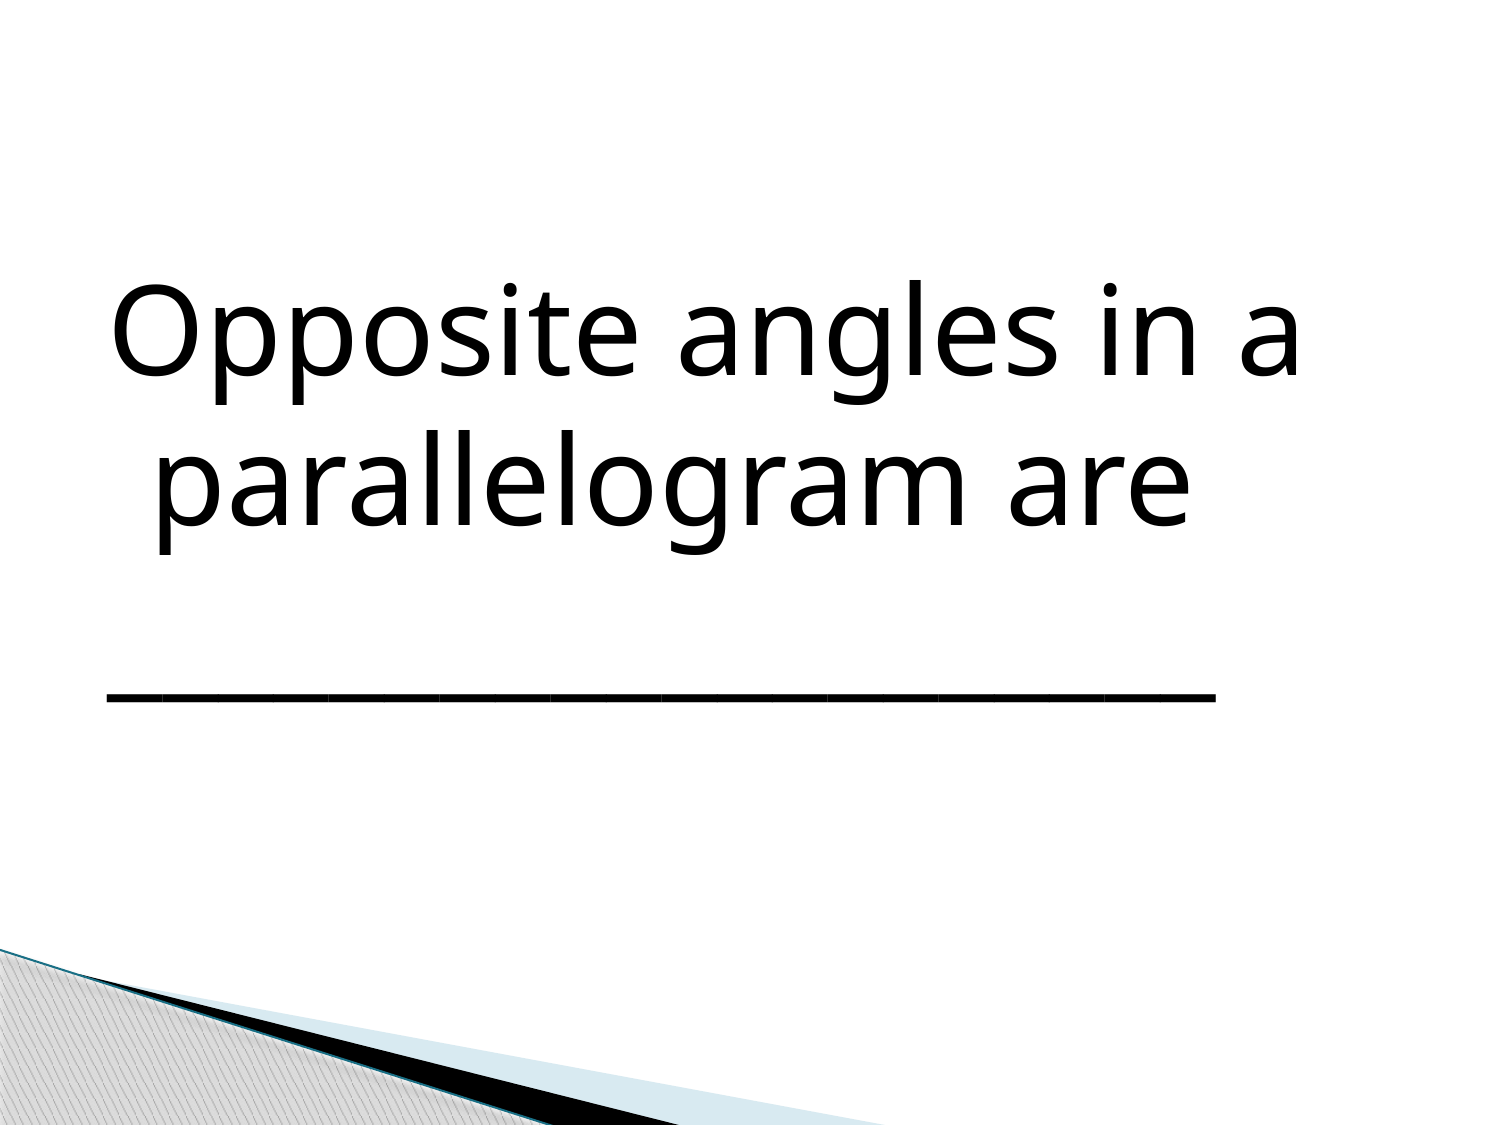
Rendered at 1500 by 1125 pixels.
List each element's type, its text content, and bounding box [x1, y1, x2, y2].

list Opposite angles in a parallelogram are ____________________ [75, 243, 1425, 986]
